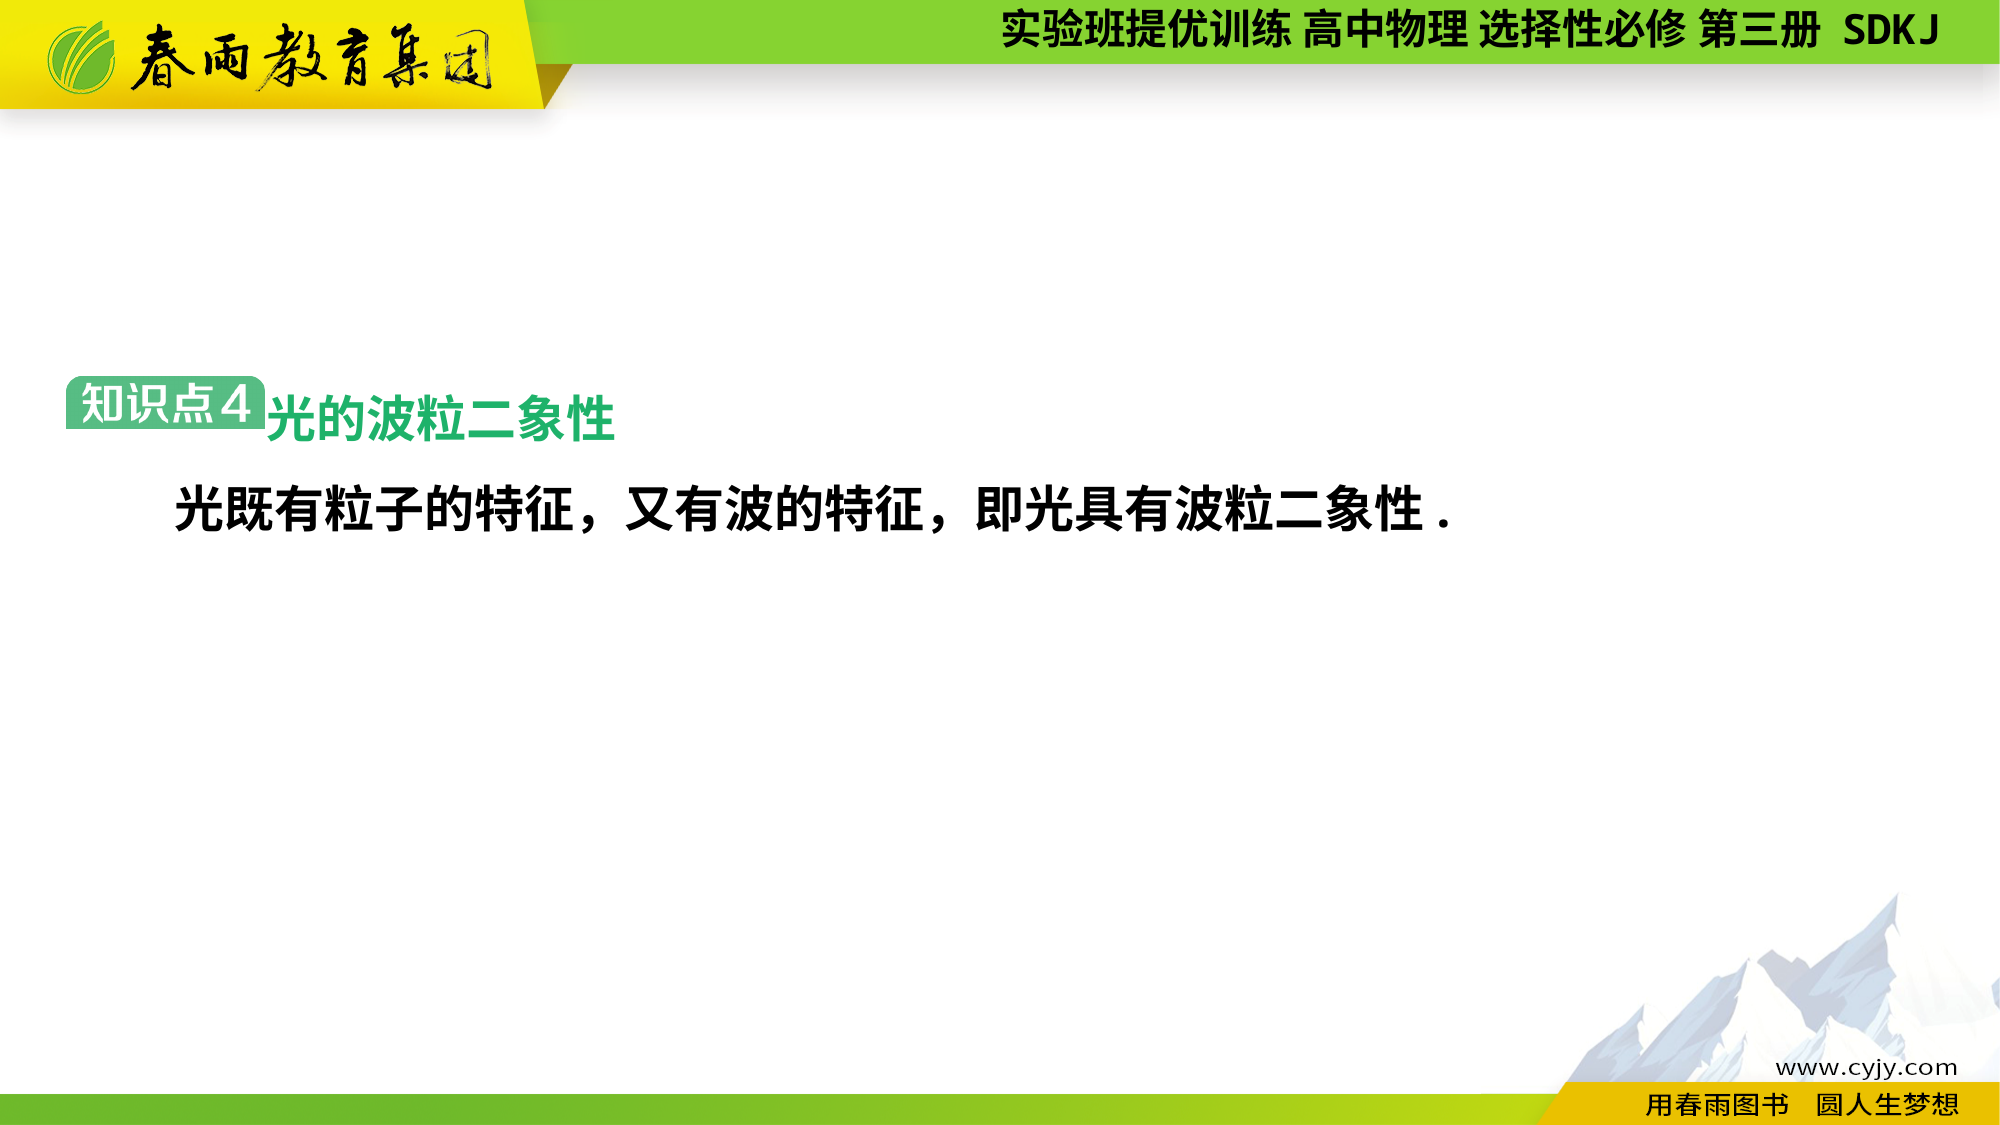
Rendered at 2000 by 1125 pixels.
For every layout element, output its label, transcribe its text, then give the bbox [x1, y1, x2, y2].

list 光的波粒二象性 光既有粒子的特征，又有波的特征，即光具有波粒二象性. [59, 349, 1944, 547]
picture [0, 0, 2000, 1125]
